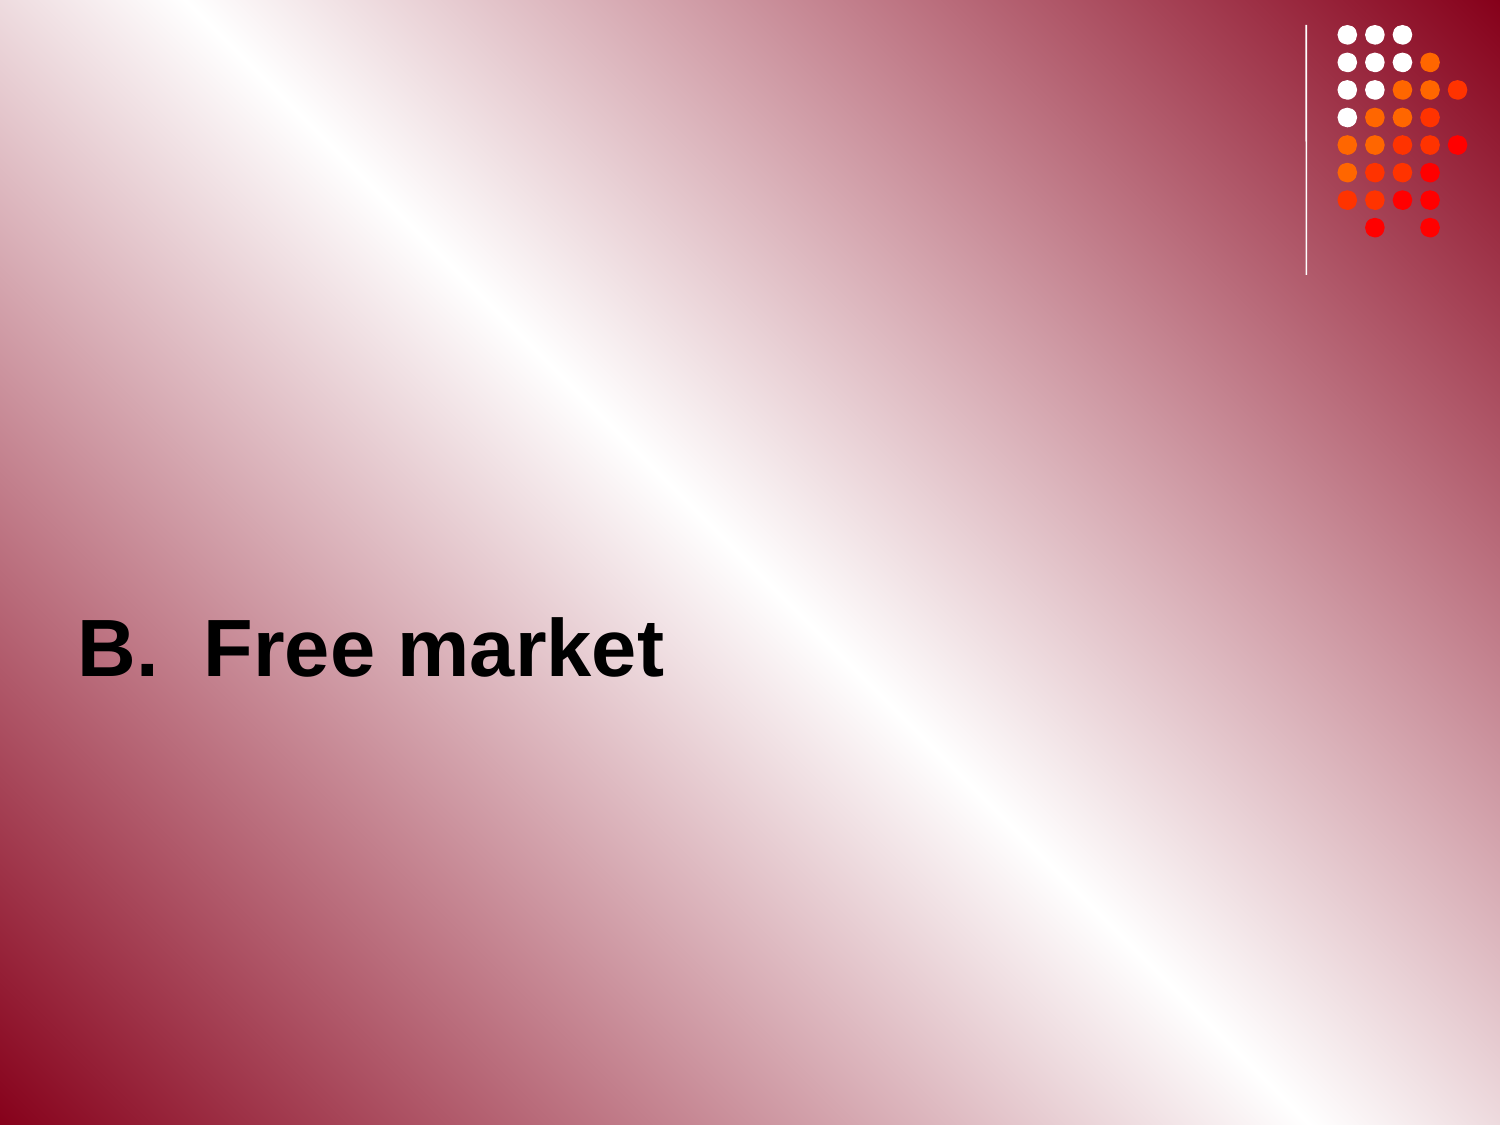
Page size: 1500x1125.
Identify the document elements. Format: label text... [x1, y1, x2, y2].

title B. Free market [62, 487, 1300, 700]
